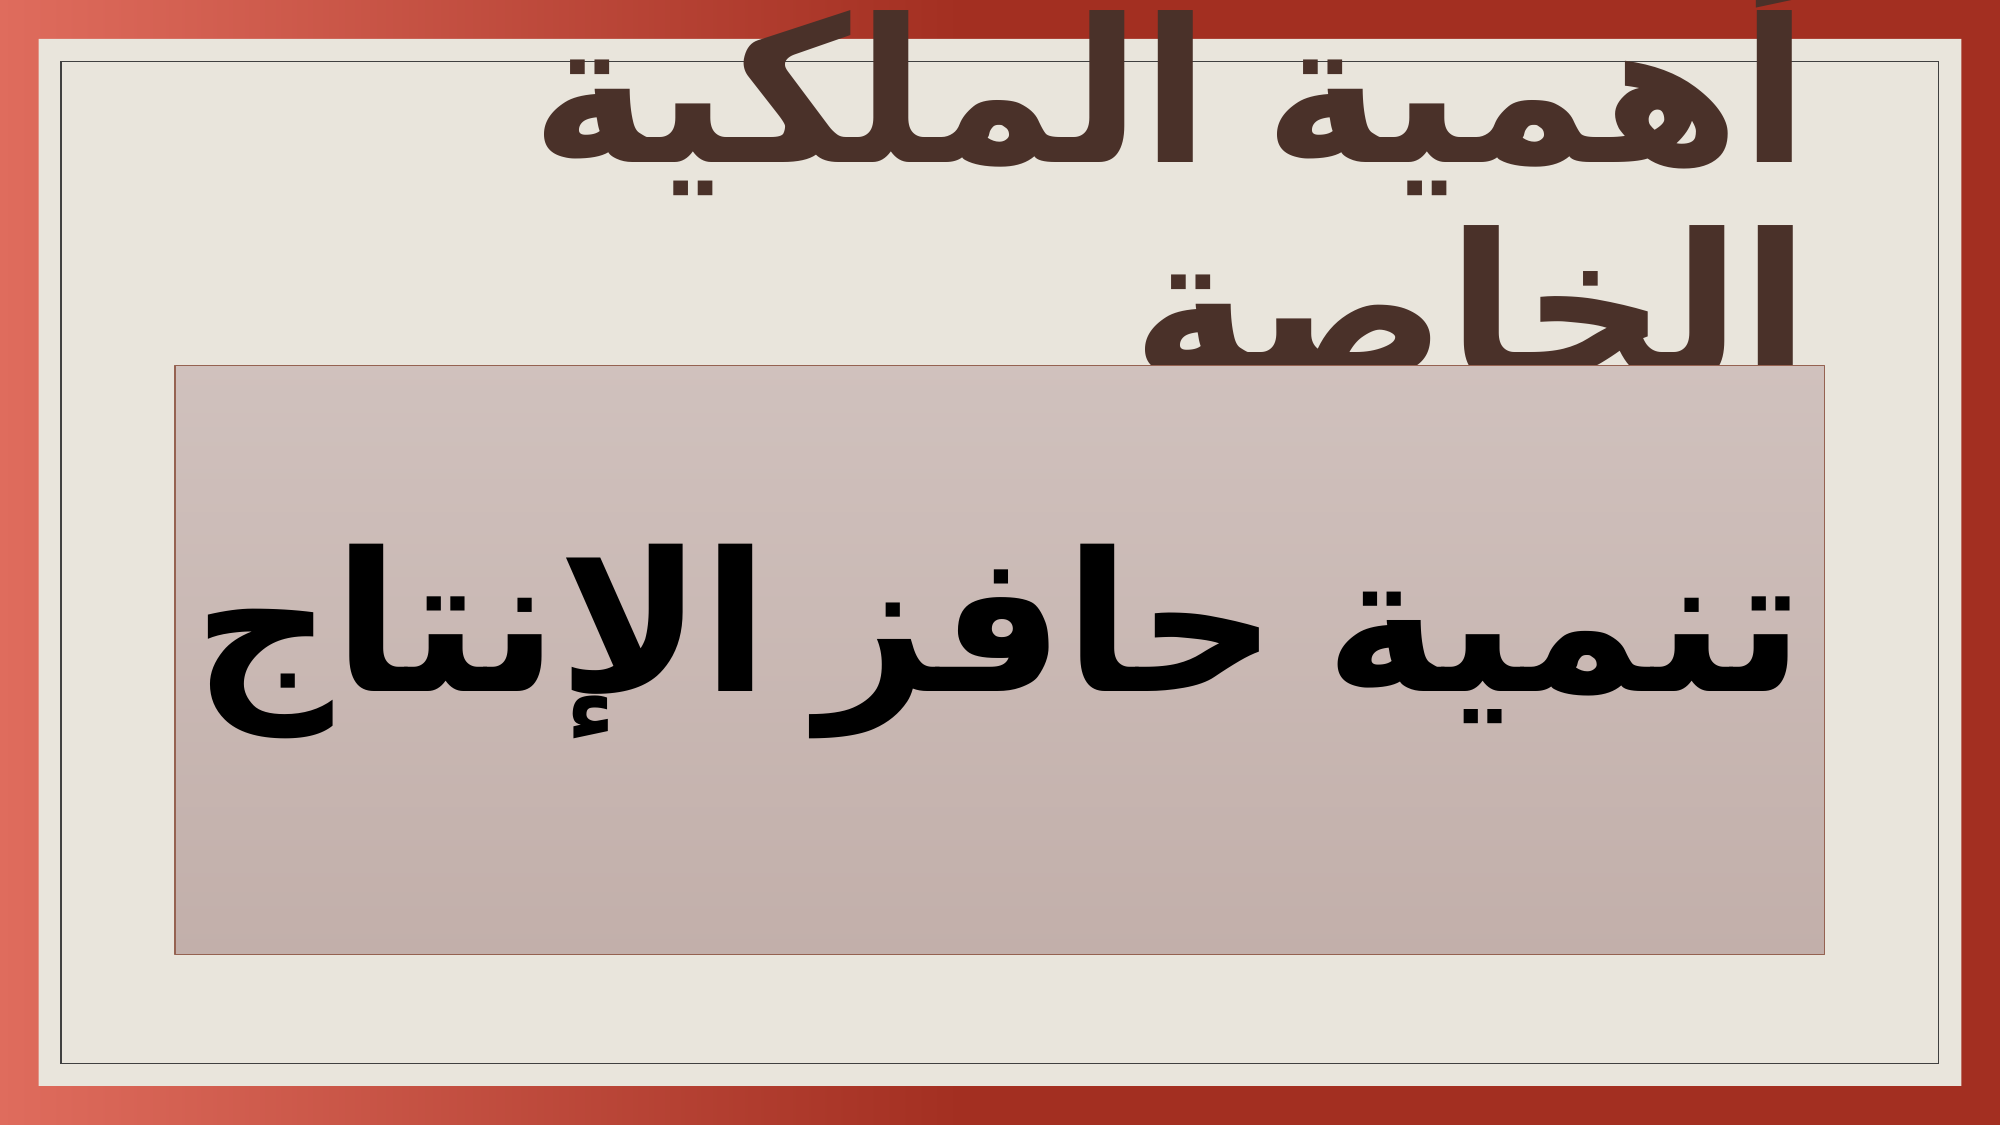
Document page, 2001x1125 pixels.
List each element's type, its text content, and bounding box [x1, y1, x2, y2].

title أهمية الملكية الخاصة [174, 92, 1825, 318]
list تنمية حافز الإنتاج [174, 365, 1825, 955]
